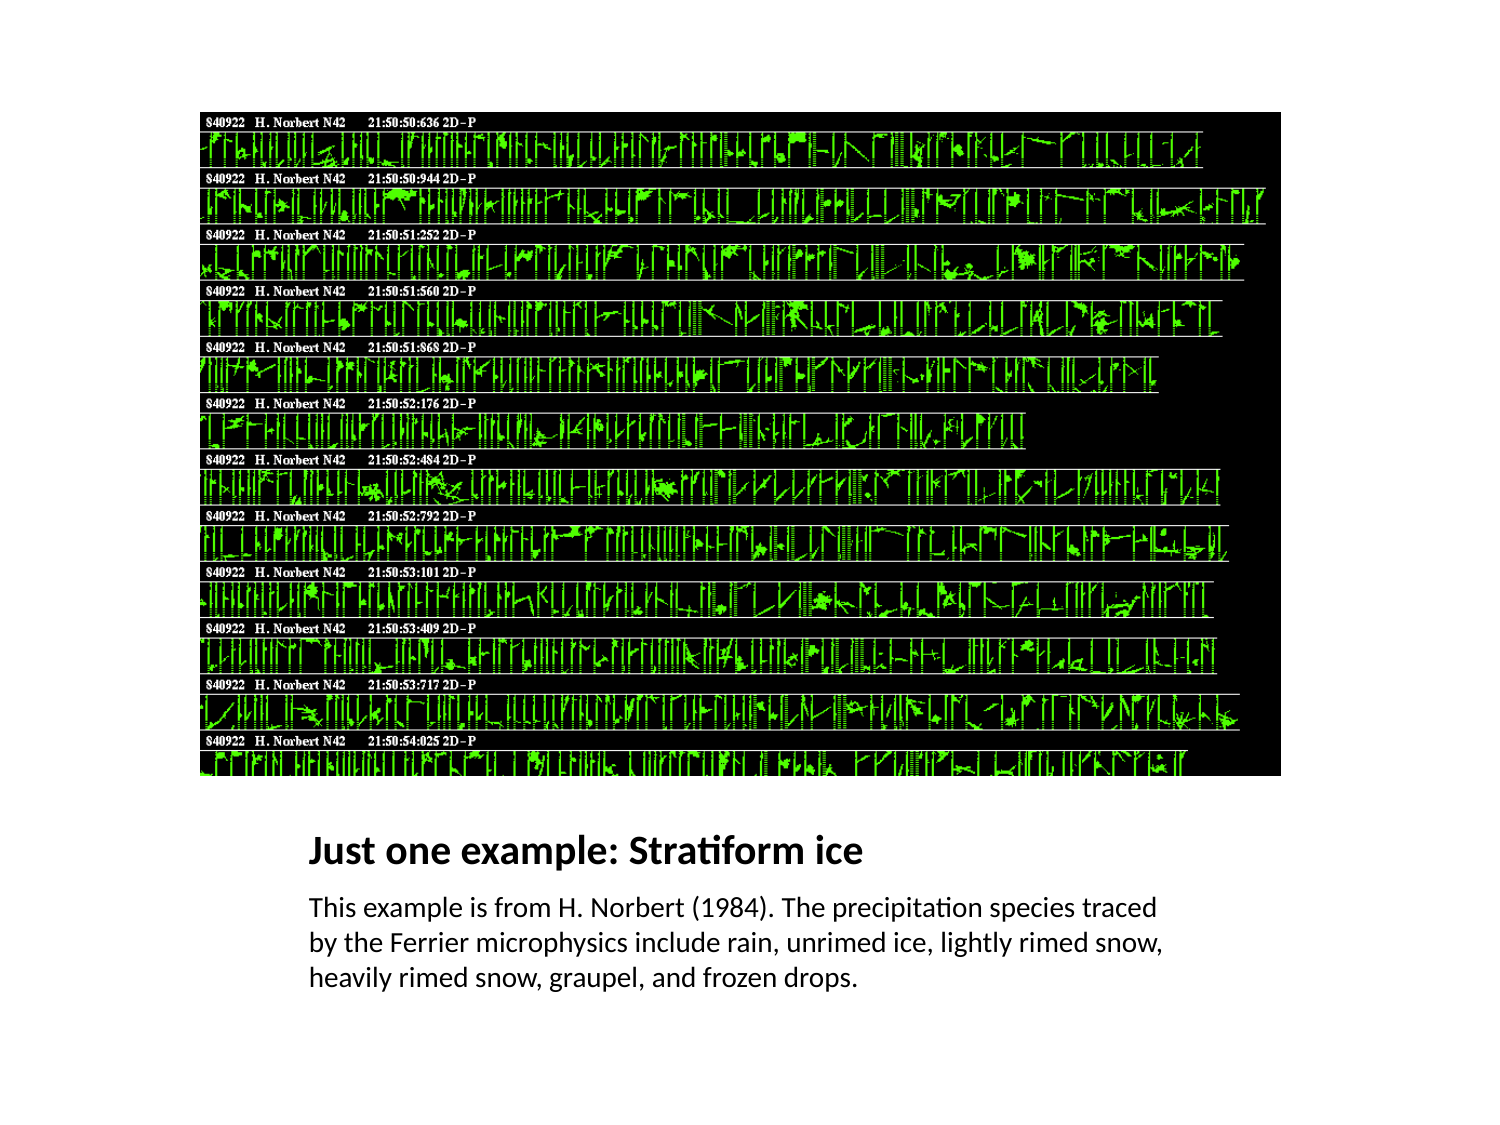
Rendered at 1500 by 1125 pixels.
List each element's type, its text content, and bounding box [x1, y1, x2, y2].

picture [200, 100, 1284, 776]
list This example is from H. Norbert (1984). The precipitation species traced by the Ferrier microphysics include rain, unrimed ice, lightly rimed snow, heavily rimed snow, graupel, and frozen drops. [294, 880, 1194, 1013]
title Just one example: Stratiform ice [294, 787, 1194, 880]
